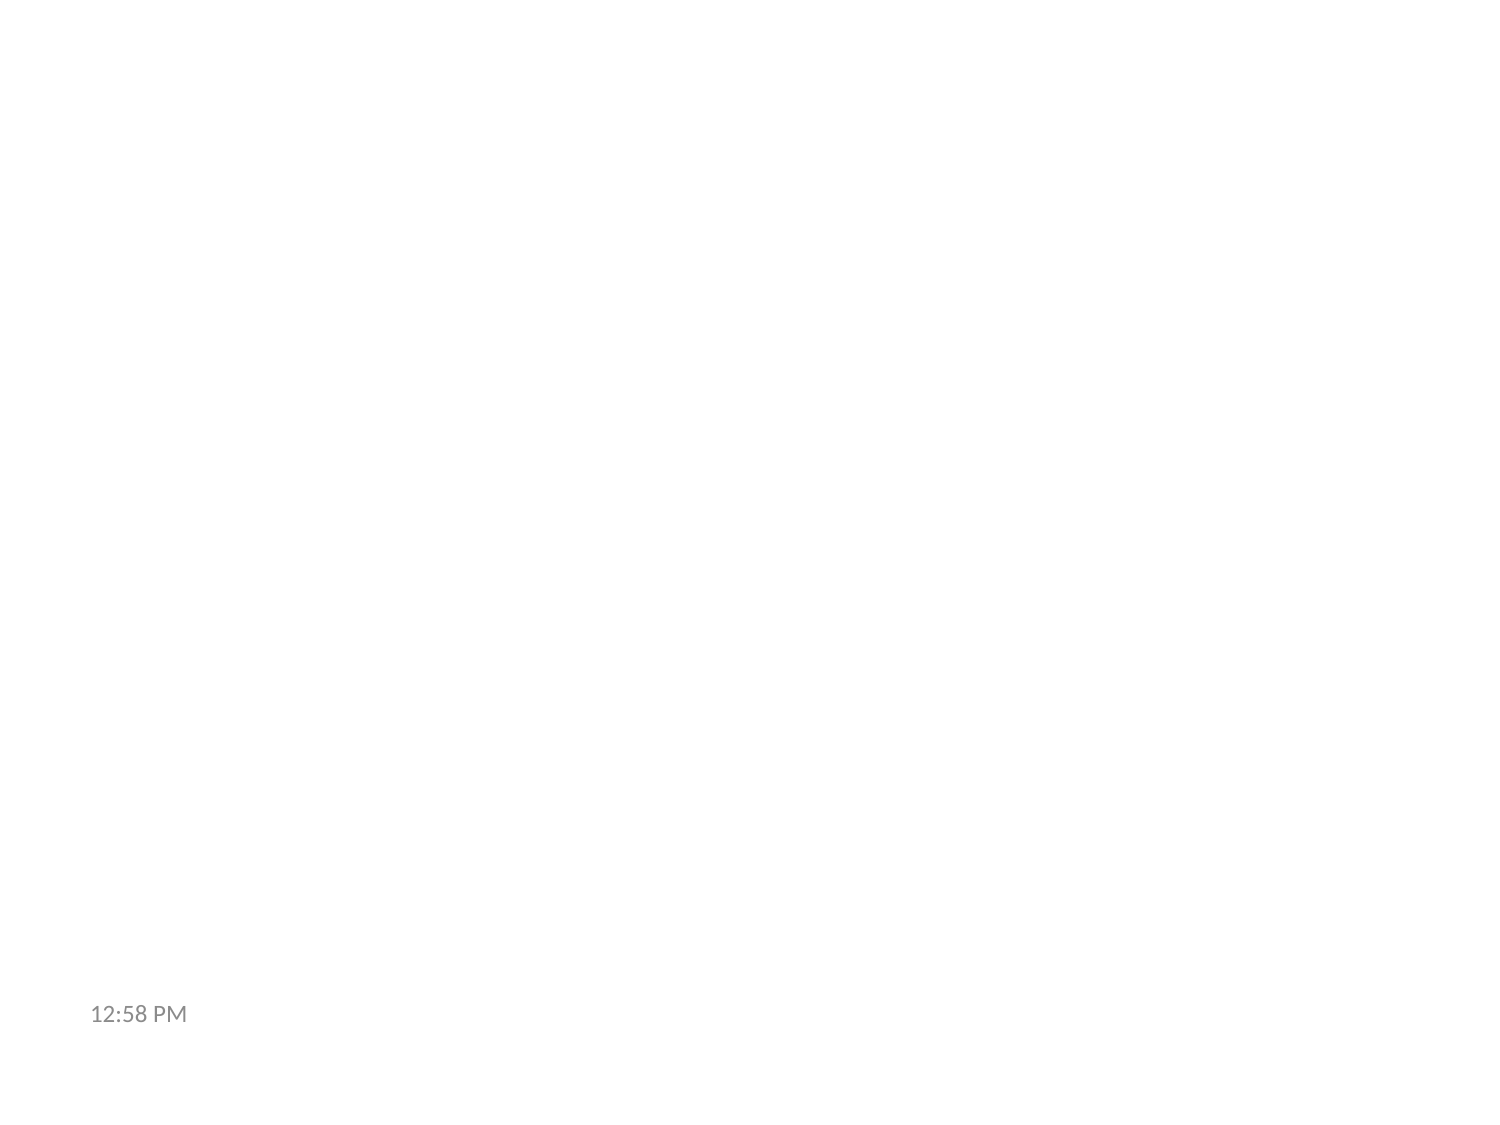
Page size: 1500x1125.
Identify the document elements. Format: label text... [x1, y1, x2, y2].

text_box 3:35 PM [75, 982, 425, 1043]
